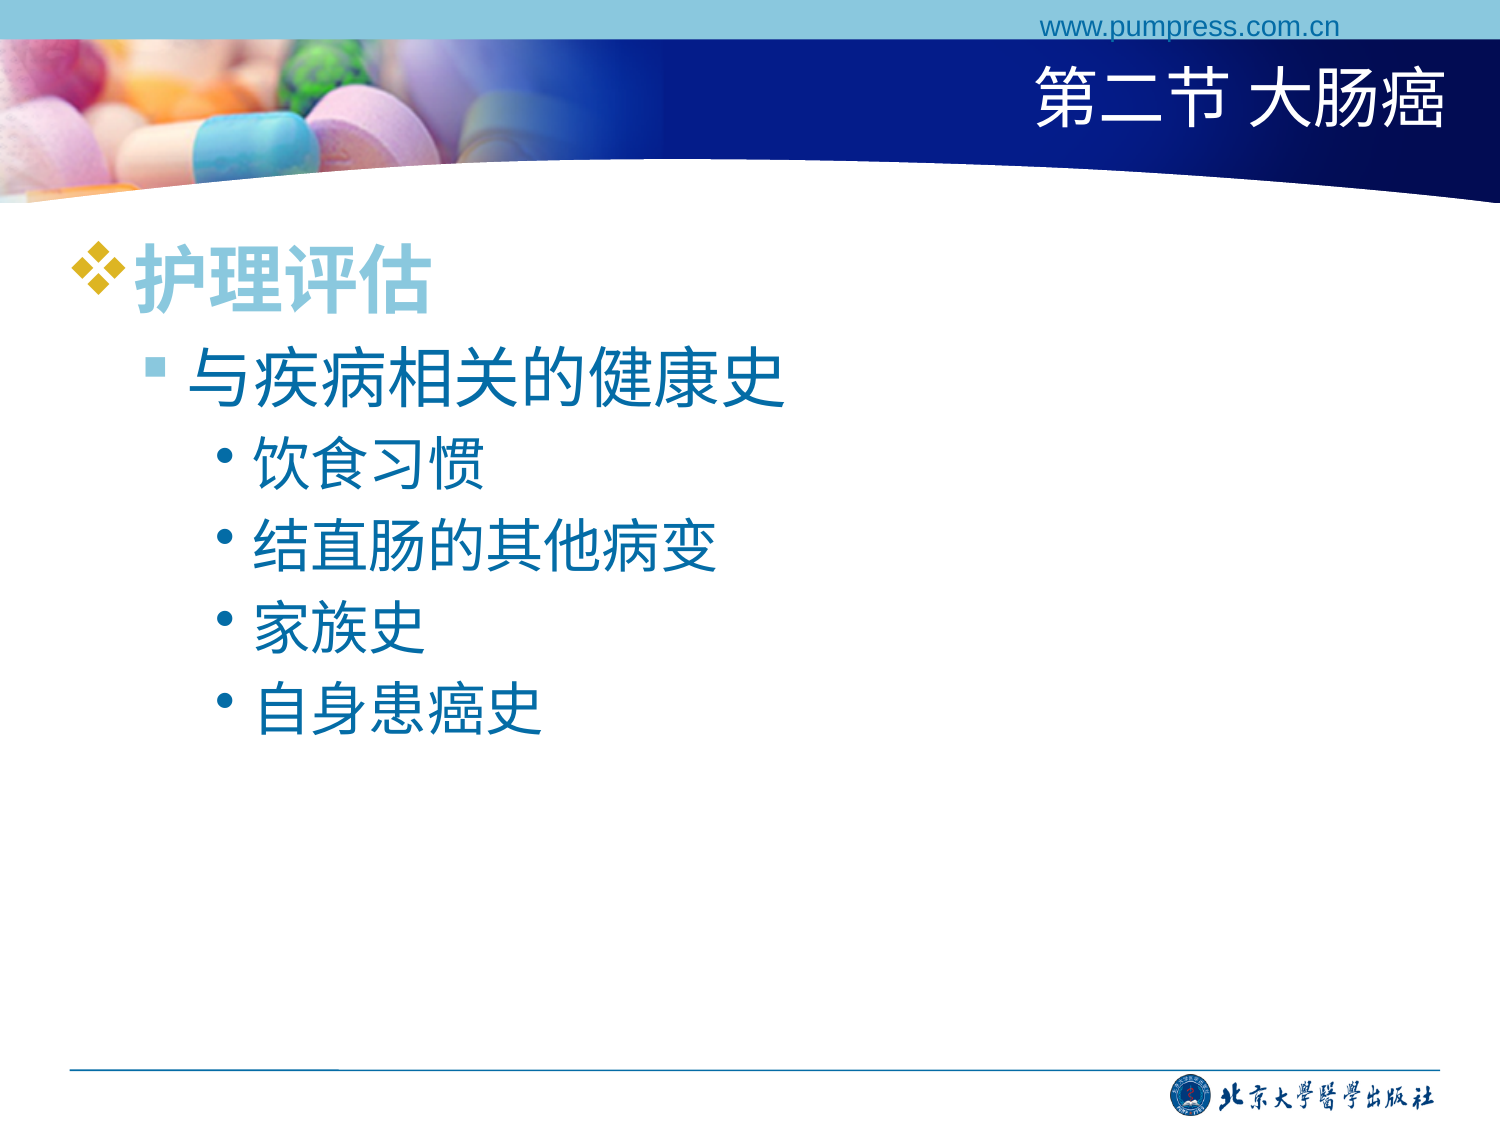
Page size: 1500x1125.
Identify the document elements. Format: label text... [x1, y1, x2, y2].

picture [1170, 1074, 1436, 1118]
title 第二节 大肠癌 [137, 49, 1463, 143]
picture [0, 40, 1500, 203]
list 护理评估 与疾病相关的健康史 饮食习惯 结直肠的其他病变 家族史 自身患癌史 [49, 224, 1463, 1026]
slide_number www.pumpress.com.cn [1025, 0, 1463, 38]
